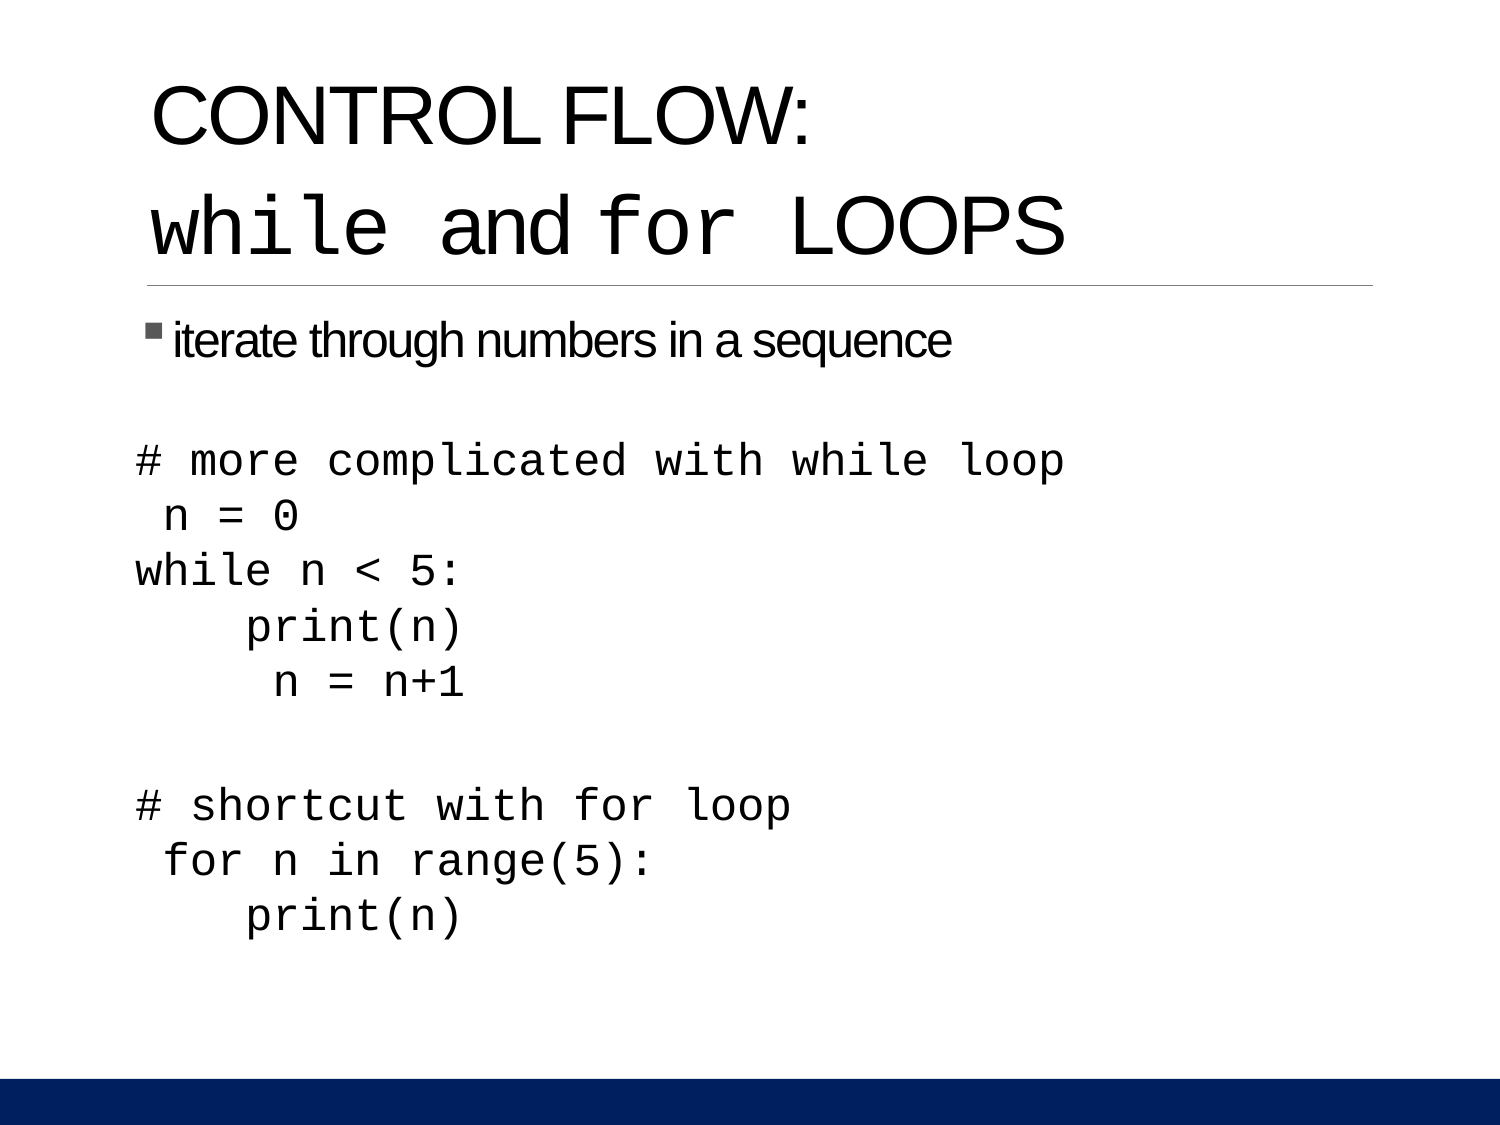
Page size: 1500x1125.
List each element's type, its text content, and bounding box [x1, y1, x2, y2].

title CONTROL FLOW: while and for LOOPS [147, 47, 1136, 272]
text_box iterate through numbers in a sequence # more complicated with while loop n = 0 while n < 5: print(n) n = n+1 # shortcut with for loop for n in range(5): print(n) [132, 304, 1075, 940]
